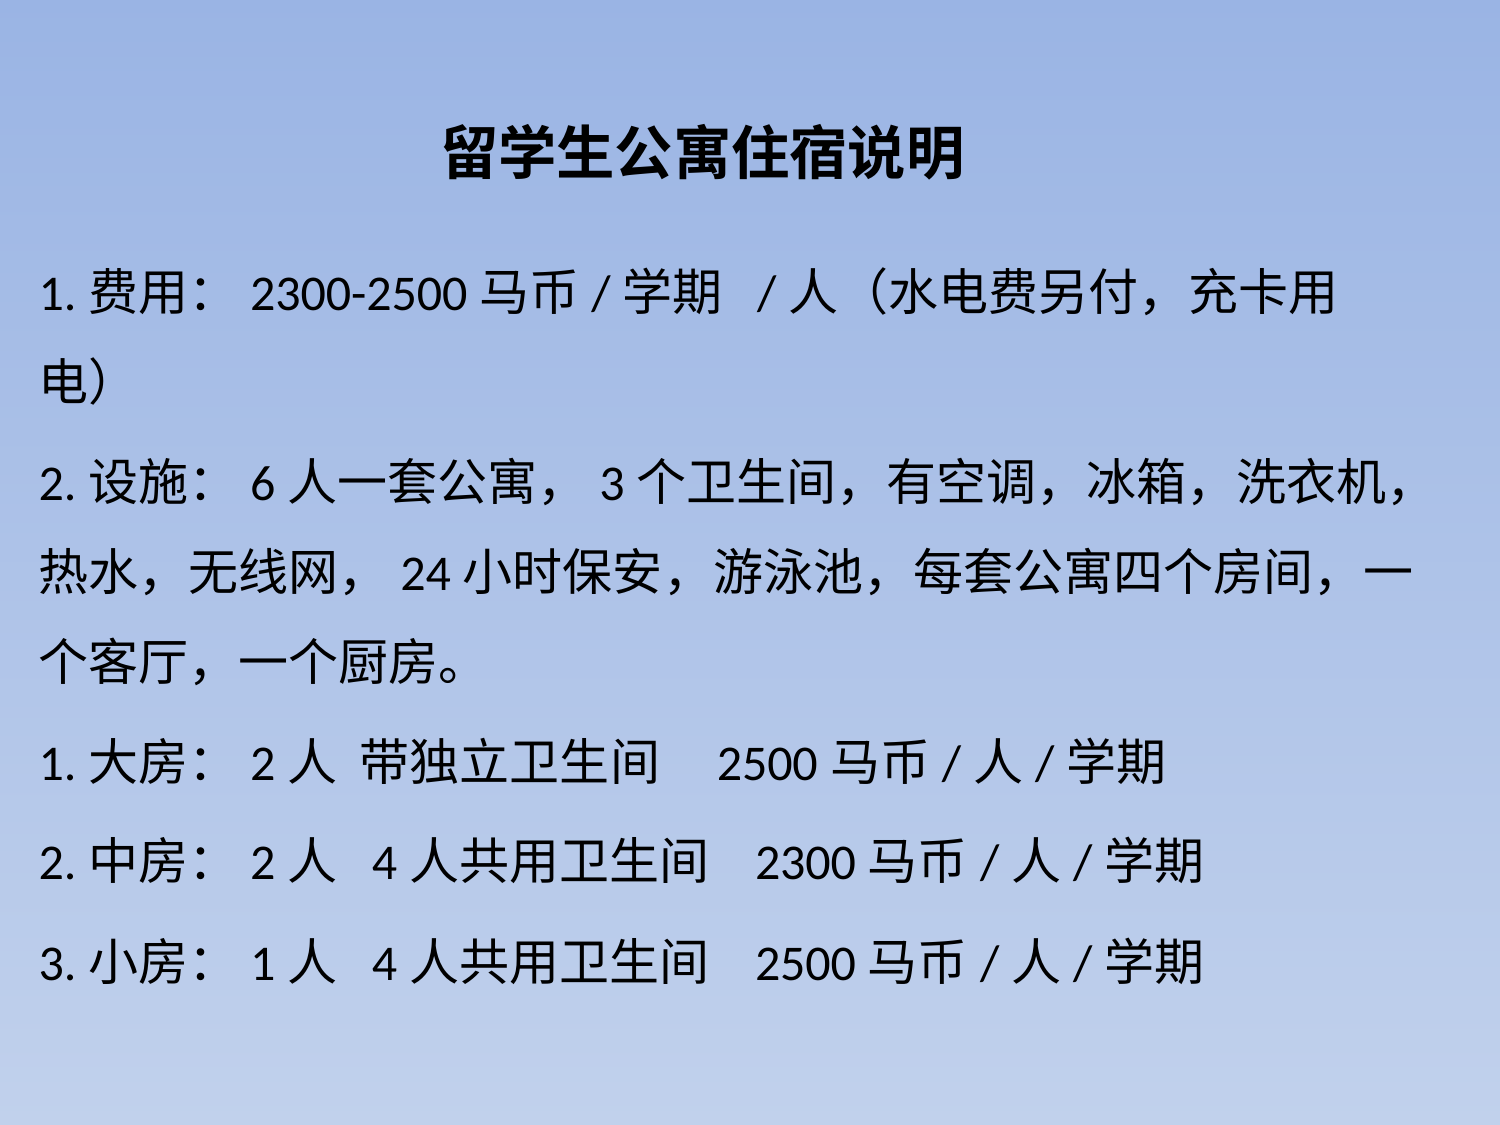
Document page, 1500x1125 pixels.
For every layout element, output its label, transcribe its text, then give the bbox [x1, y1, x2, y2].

subtitle 1.费用：2300-2500马币/学期 /人（水电费另付，充卡用电） 2.设施：6人一套公寓，3个卫生间，有空调，冰箱，洗衣机，热水，无线网，24小时保安，游泳池，每套公寓四个房间，一个客厅，一个厨房。 1.大房：2人 带独立卫生间 2500马币/人/学期 2.中房：2人 4人共用卫生间 2300马币/人/学期 3.小房：1人 4人共用卫生间 2500马币/人/学期 [23, 222, 1454, 1125]
title 留学生公寓住宿说明 [64, 30, 1341, 222]
